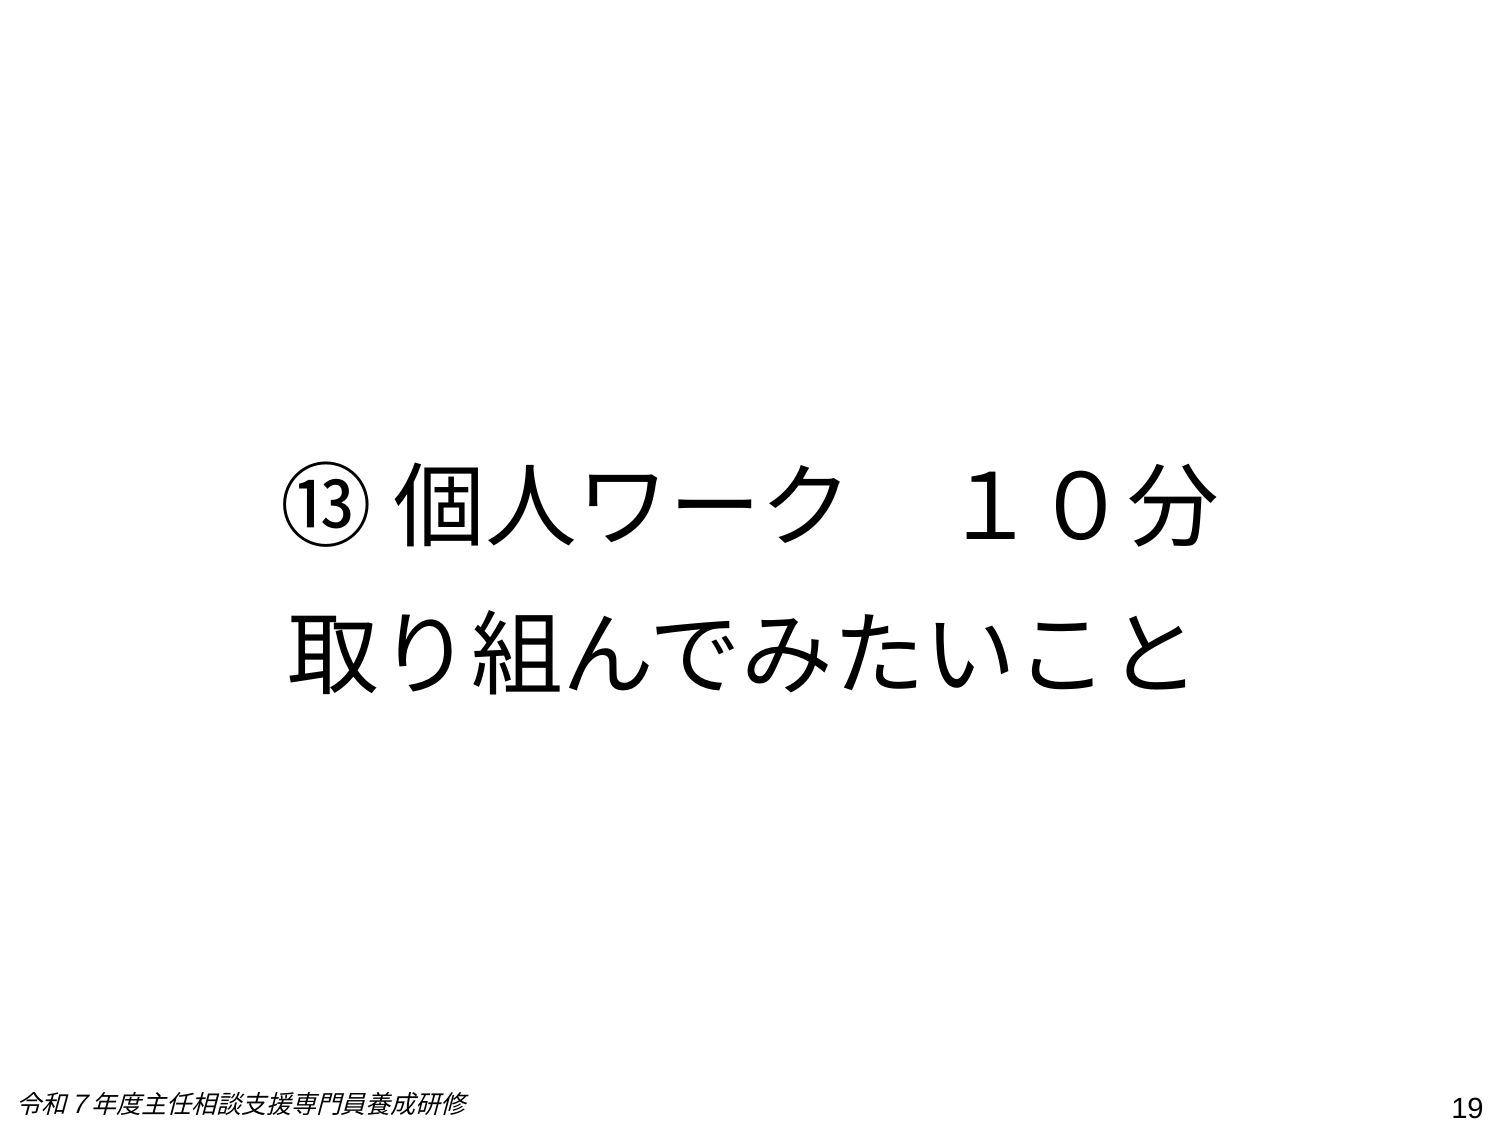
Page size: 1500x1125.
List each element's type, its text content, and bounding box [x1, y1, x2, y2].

title ⑬個人ワーク １０分 [75, 408, 1425, 556]
slide_number 19 [1148, 1081, 1499, 1125]
footer 令和７年度主任相談支援専門員養成研修 [1, 1080, 547, 1125]
text_box 取り組んでみたいこと [41, 556, 1447, 745]
